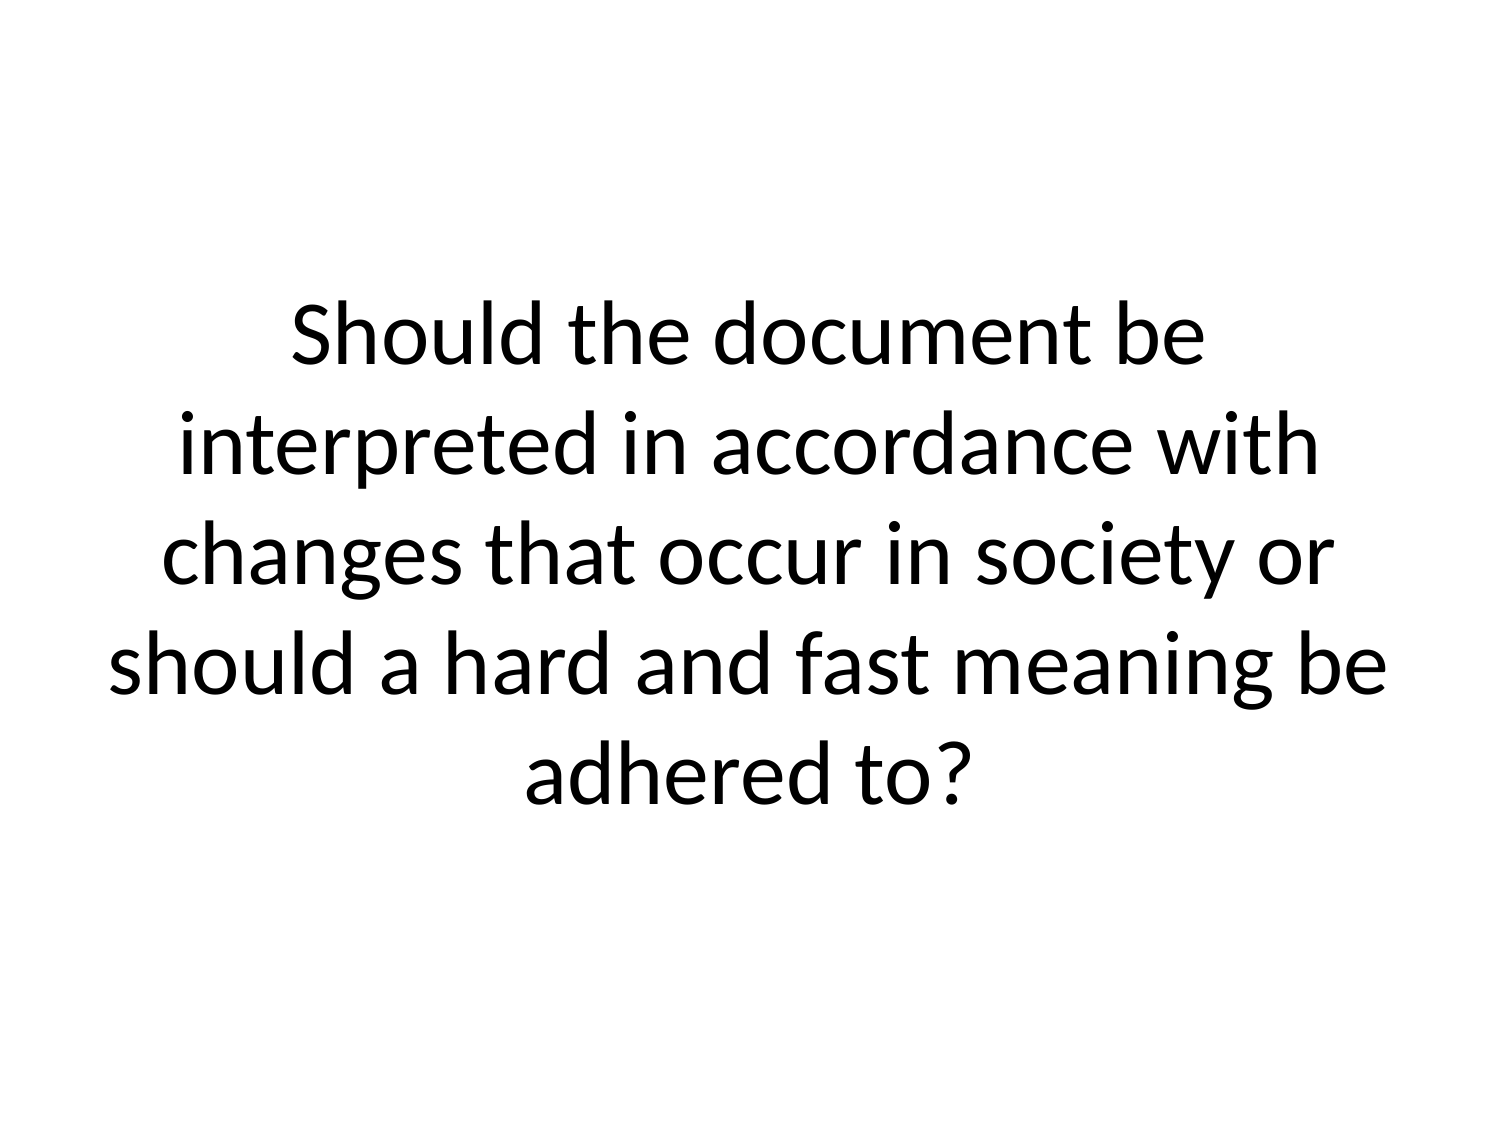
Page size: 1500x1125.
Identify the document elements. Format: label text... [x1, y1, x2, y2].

title Should the document be interpreted in accordance with changes that occur in society or should a hard and fast meaning be adhered to? [75, 45, 1425, 1050]
